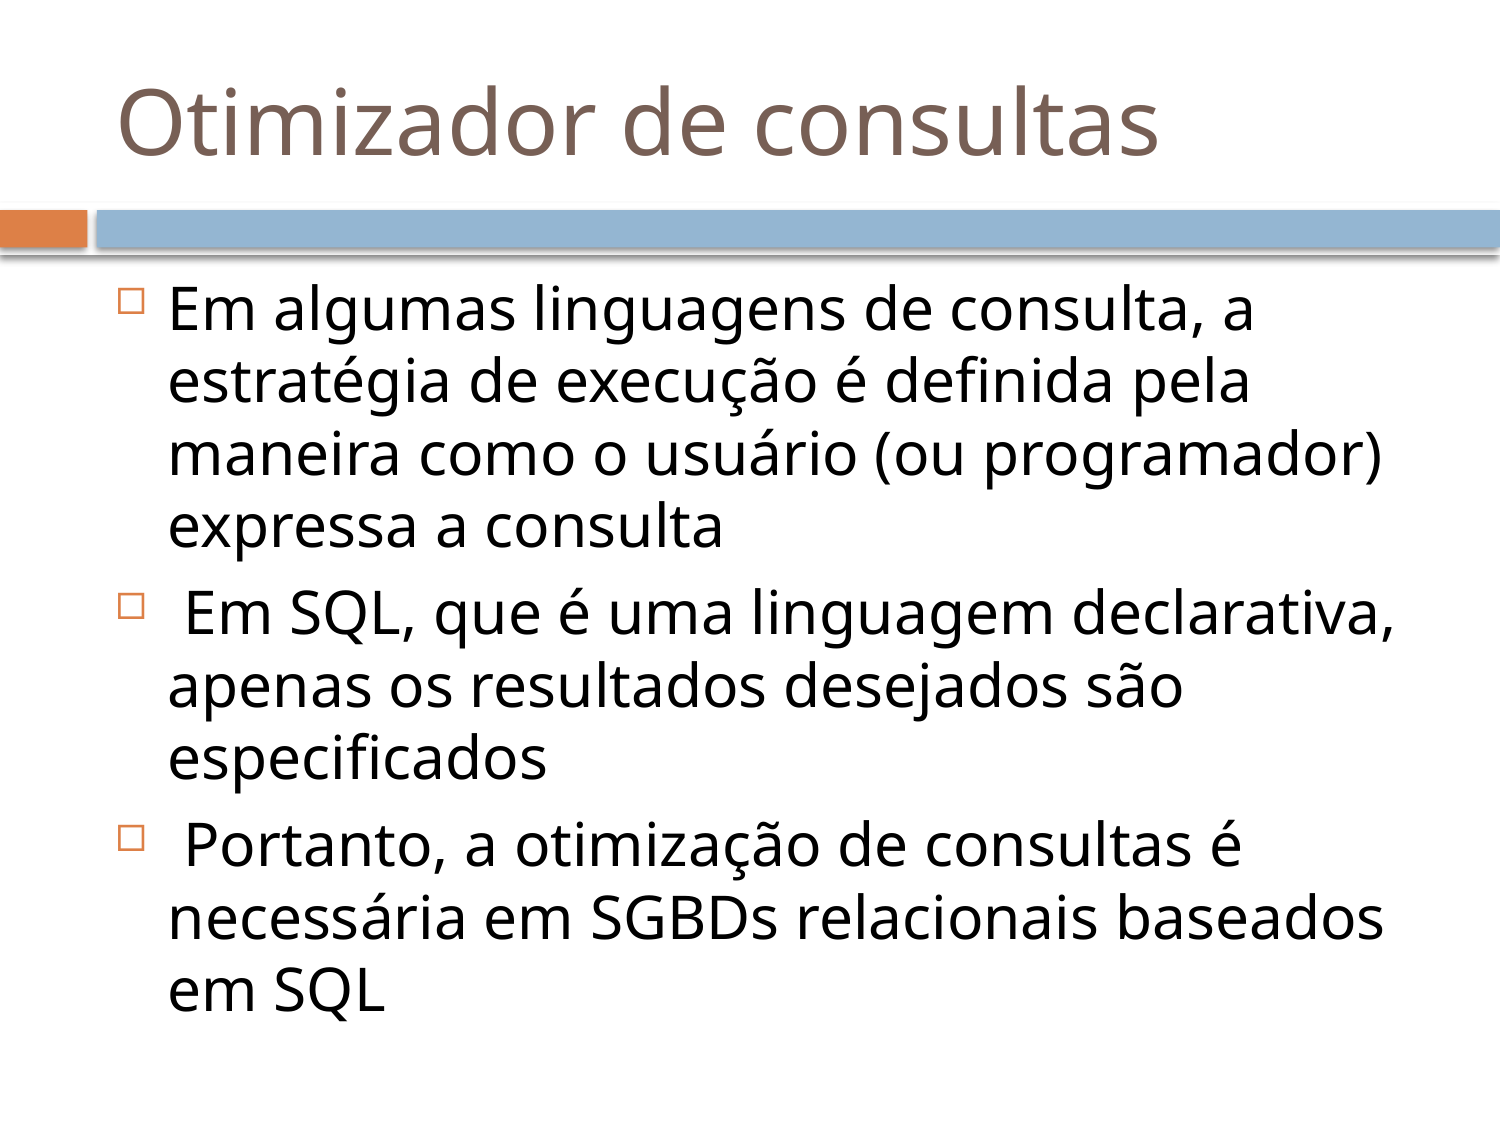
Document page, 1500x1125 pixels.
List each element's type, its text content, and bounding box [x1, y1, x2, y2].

list Em algumas linguagens de consulta, a estratégia de execução é definida pela maneira como o usuário (ou programador) expressa a consulta Em SQL, que é uma linguagem declarativa, apenas os resultados desejados são especificados Portanto, a otimização de consultas é necessária em SGBDs relacionais baseados em SQL [100, 262, 1438, 1000]
title Otimizador de consultas [100, 37, 1438, 200]
